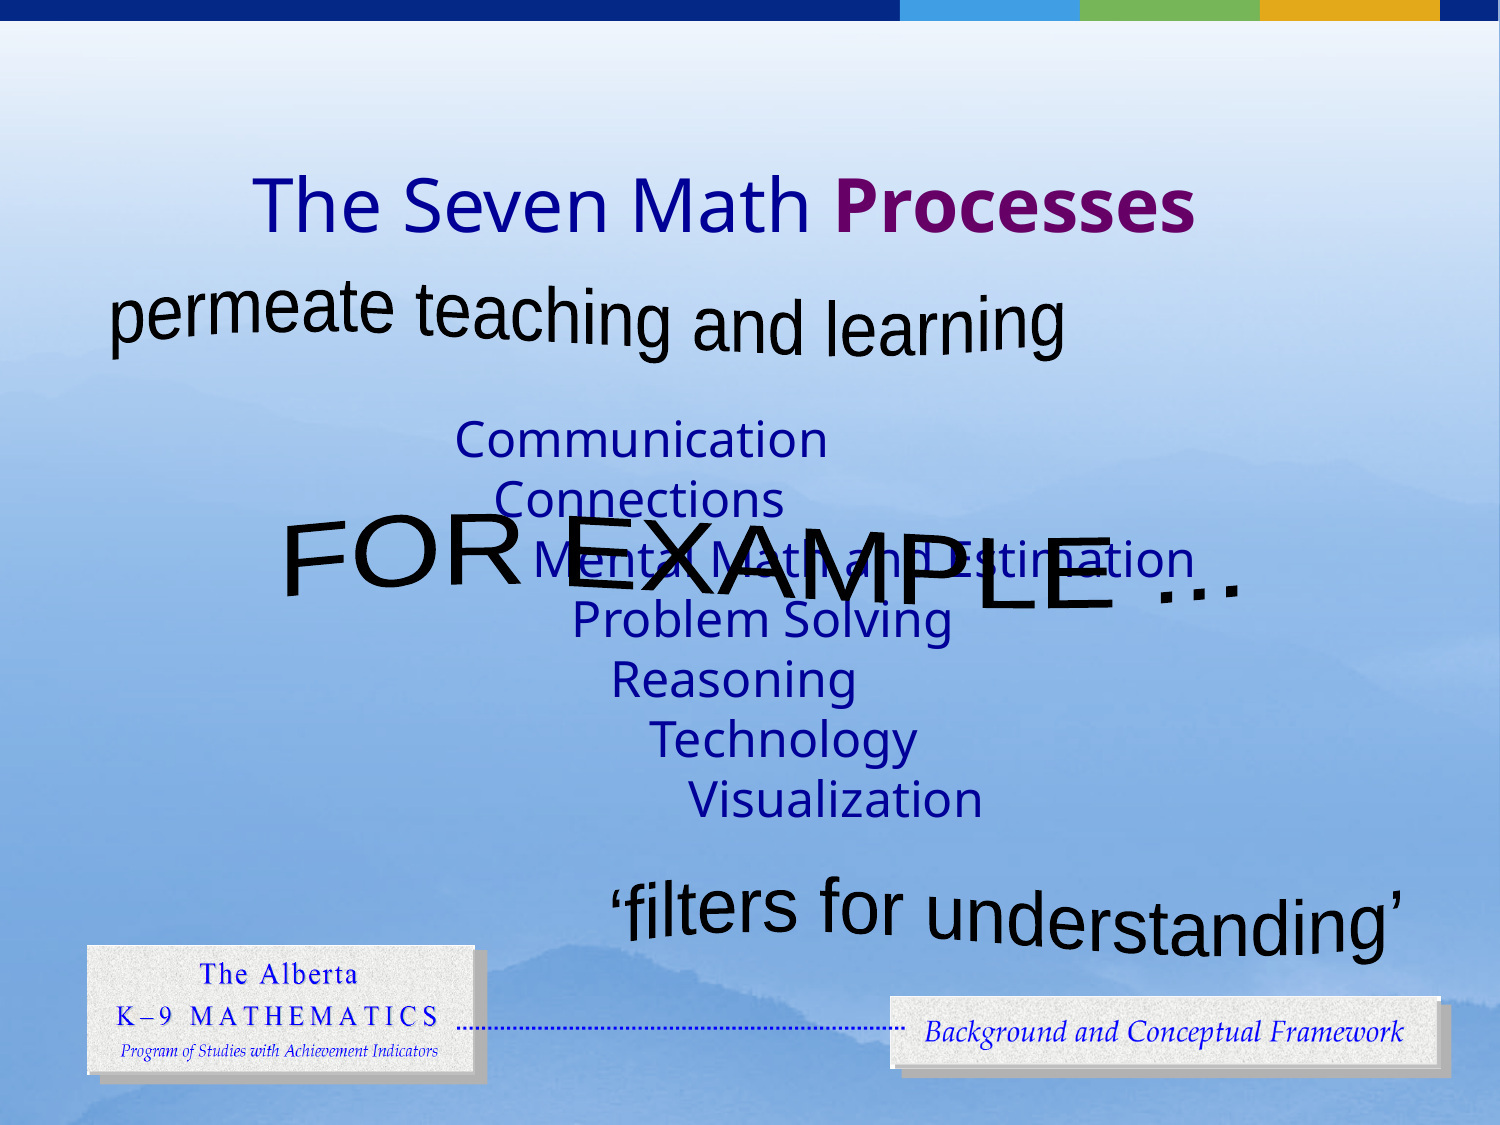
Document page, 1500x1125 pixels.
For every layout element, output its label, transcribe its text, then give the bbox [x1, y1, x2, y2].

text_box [86, 944, 1452, 1085]
text_box The Seven Math Processes [237, 149, 1250, 255]
text_box Communication Connections Mental Math and Estimation Problem Solving Reasoning Technology Visualization [393, 399, 1212, 835]
text_box [150, 275, 1375, 336]
